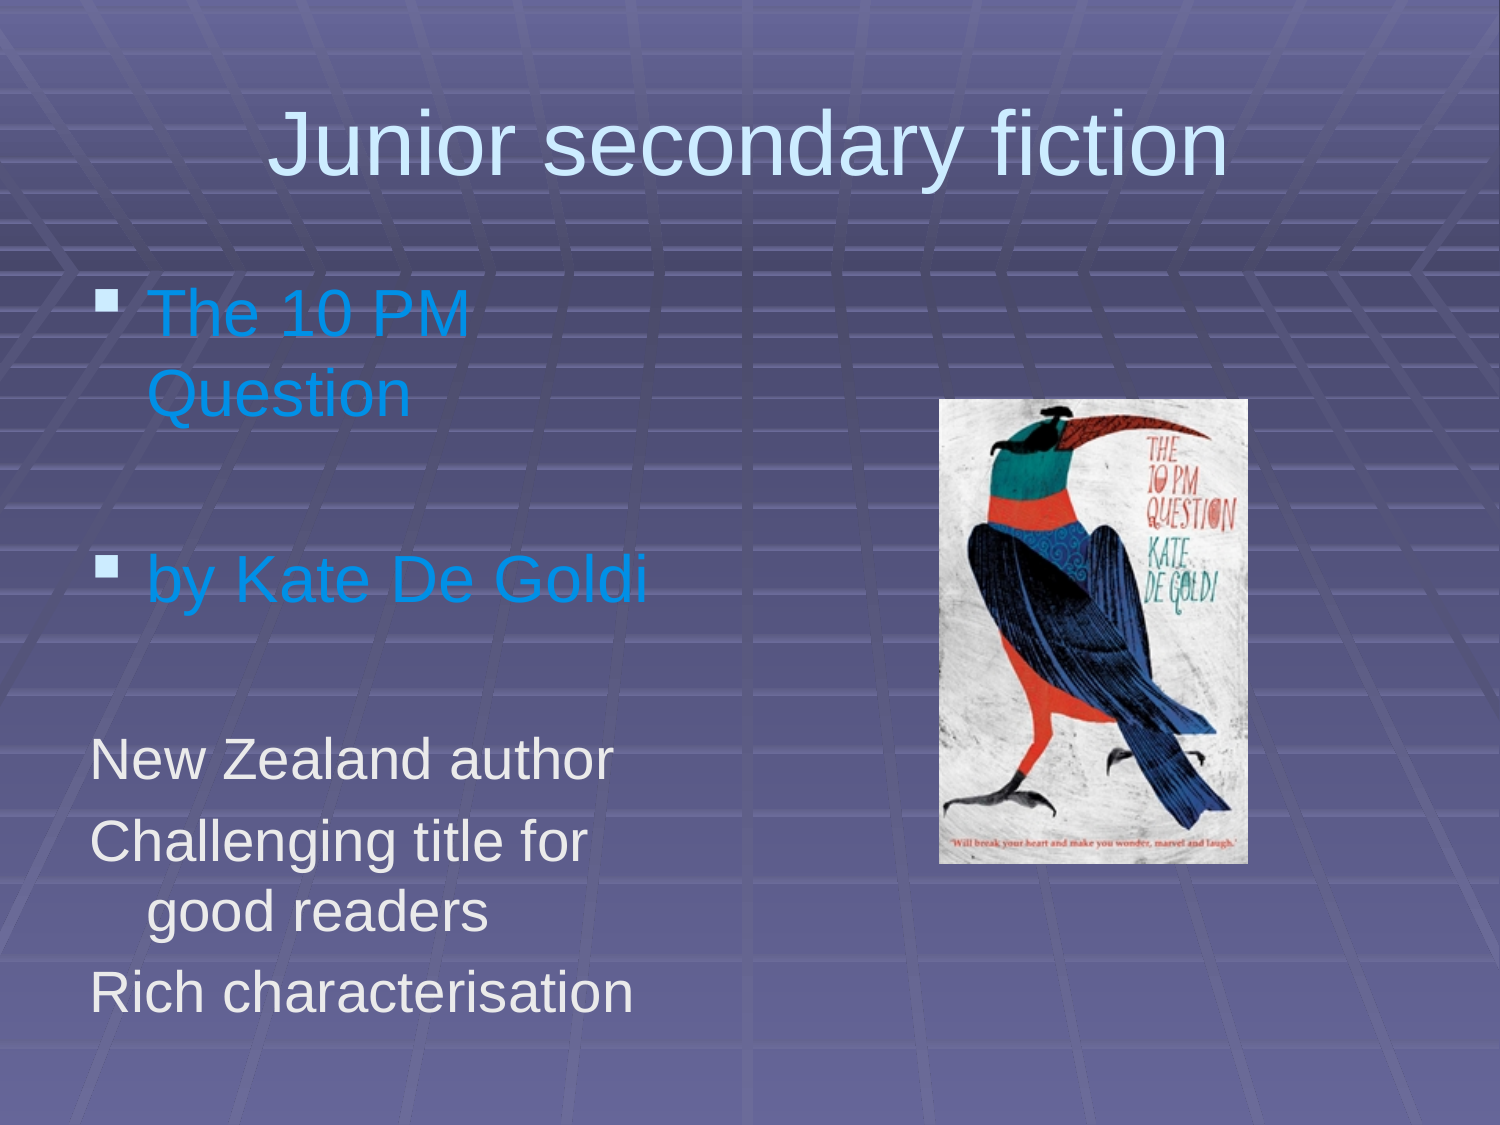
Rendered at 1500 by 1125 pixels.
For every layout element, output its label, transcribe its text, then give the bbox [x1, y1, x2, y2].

list The 10 PM Question by Kate De Goldi New Zealand author Challenging title for good readers Rich characterisation [74, 261, 738, 1001]
title Junior secondary fiction [74, 44, 1425, 233]
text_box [939, 398, 1248, 864]
